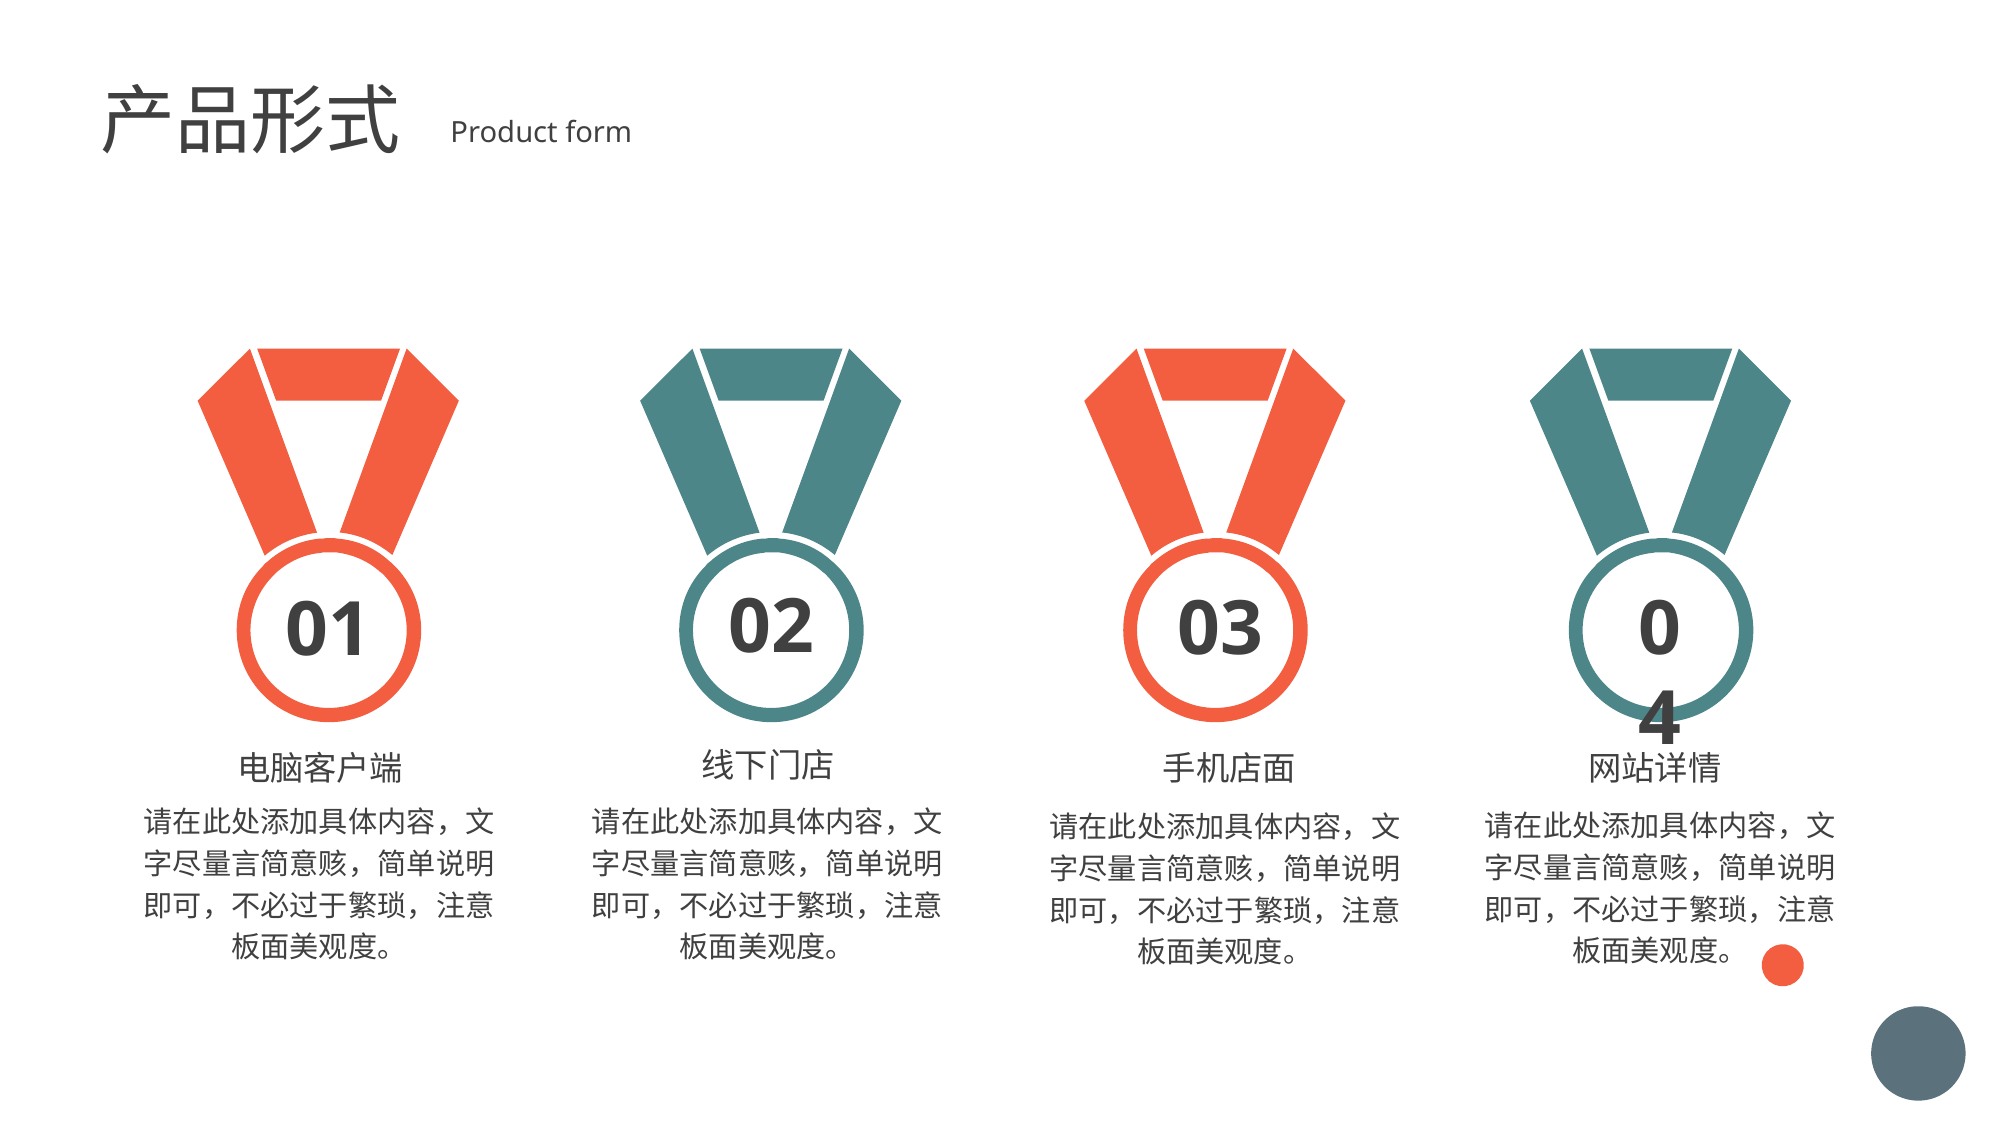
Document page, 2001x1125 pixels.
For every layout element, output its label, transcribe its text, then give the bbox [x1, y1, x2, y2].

text_box 请在此处添加具体内容，文字尽量言简意赅，简单说明即可，不必过于繁琐，注意板面美观度。 [1027, 794, 1422, 977]
text_box 线下门店 [686, 736, 851, 792]
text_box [197, 348, 459, 723]
text_box 产品形式 [86, 65, 582, 171]
text_box 网站详情 [1572, 739, 1737, 795]
text_box 请在此处添加具体内容，文字尽量言简意赅，简单说明即可，不必过于繁琐，注意板面美观度。 [1465, 793, 1855, 976]
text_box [1529, 348, 1792, 723]
text_box 请在此处添加具体内容，文字尽量言简意赅，简单说明即可，不必过于繁琐，注意板面美观度。 [123, 788, 515, 972]
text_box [1084, 348, 1346, 723]
text_box [1763, 976, 1802, 988]
text_box 请在此处添加具体内容，文字尽量言简意赅，简单说明即可，不必过于繁琐，注意板面美观度。 [575, 788, 960, 972]
text_box Product form [435, 105, 831, 156]
text_box 手机店面 [1146, 739, 1313, 795]
text_box [1870, 1005, 1967, 1102]
text_box 电脑客户端 [221, 739, 419, 795]
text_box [640, 348, 902, 723]
